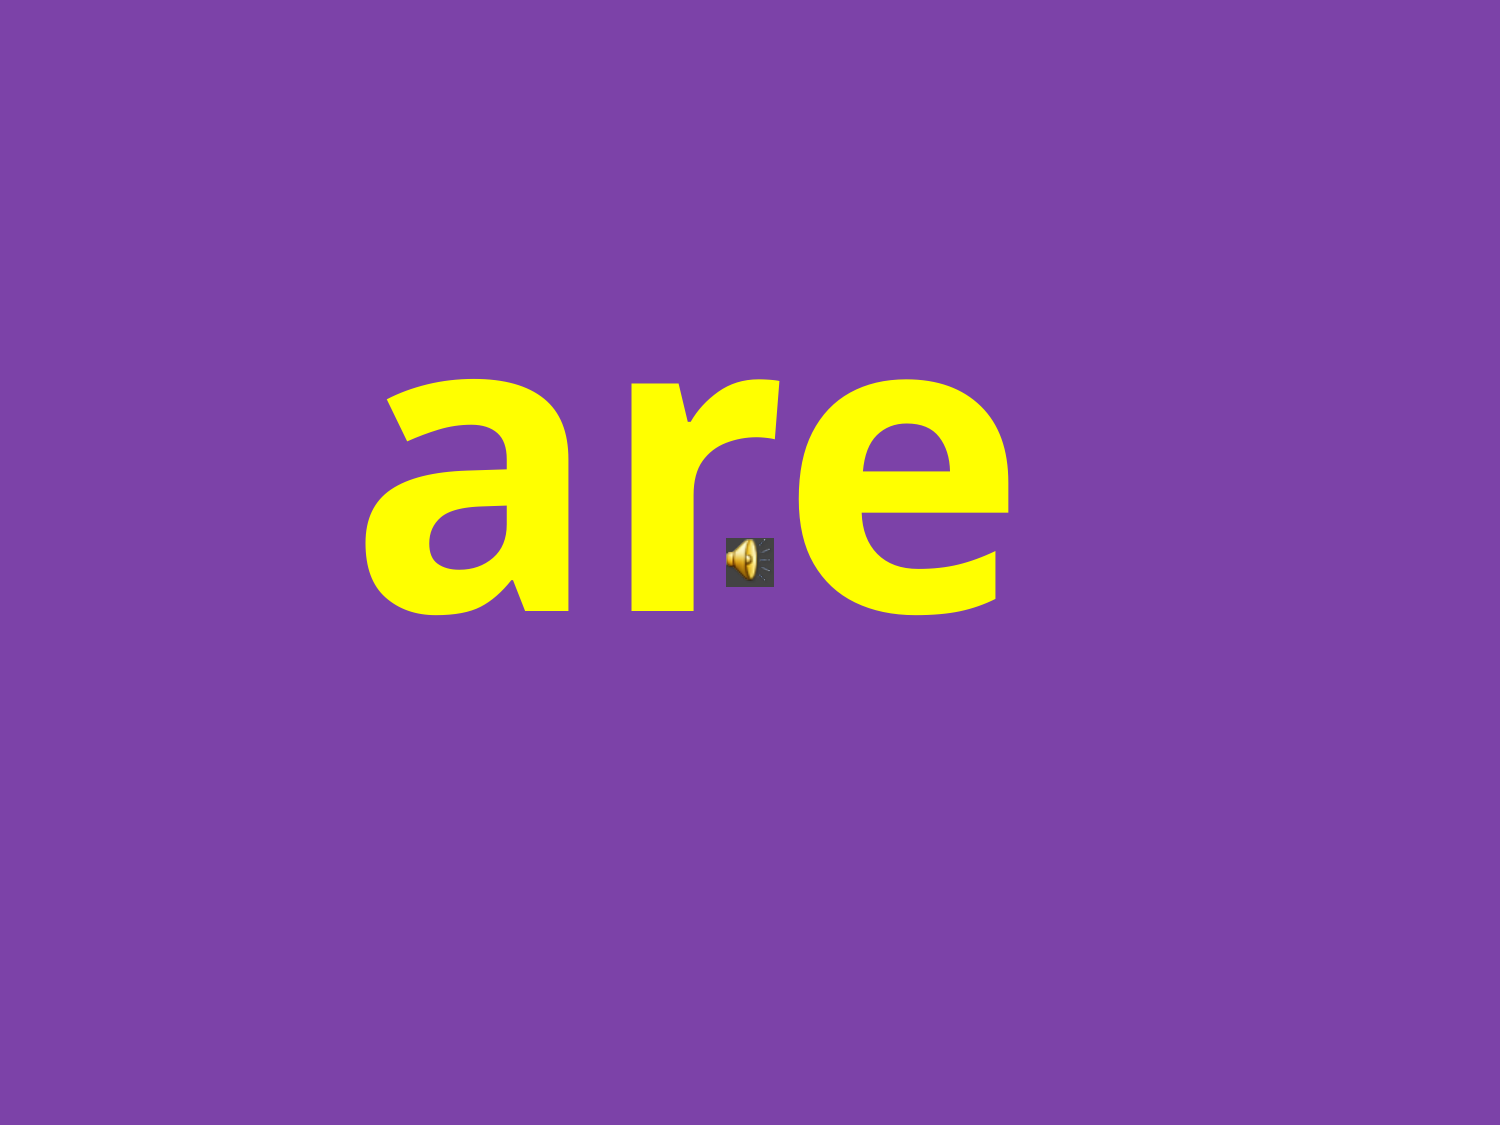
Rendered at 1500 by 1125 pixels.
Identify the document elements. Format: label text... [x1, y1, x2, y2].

text_box are [187, 187, 1188, 703]
picture [724, 537, 776, 588]
